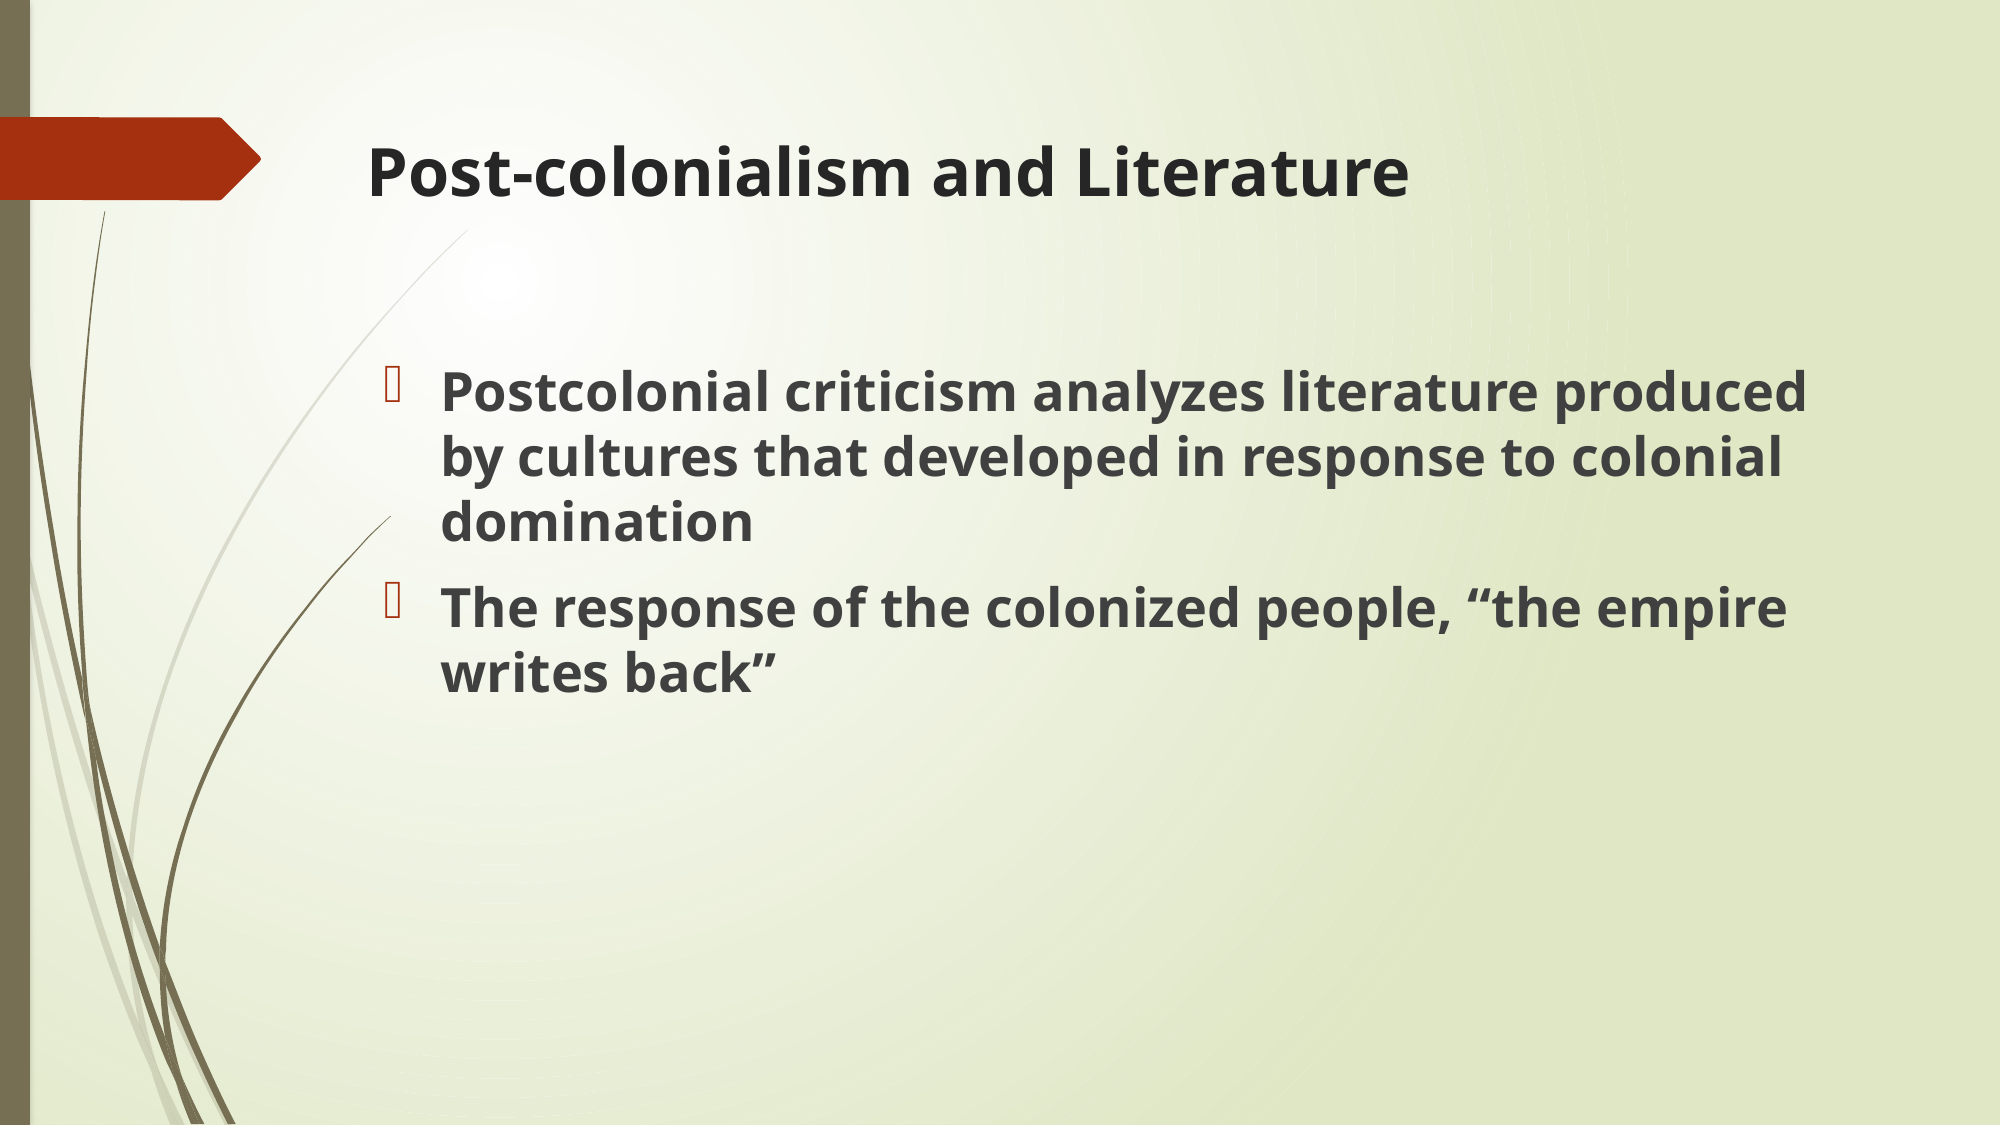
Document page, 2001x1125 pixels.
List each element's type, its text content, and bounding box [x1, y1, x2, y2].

title Post-colonialism and Literature [351, 122, 1814, 333]
list Postcolonial criticism analyzes literature produced by cultures that developed in response to colonial domination The response of the colonized people, “the empire writes back” [368, 350, 1892, 970]
